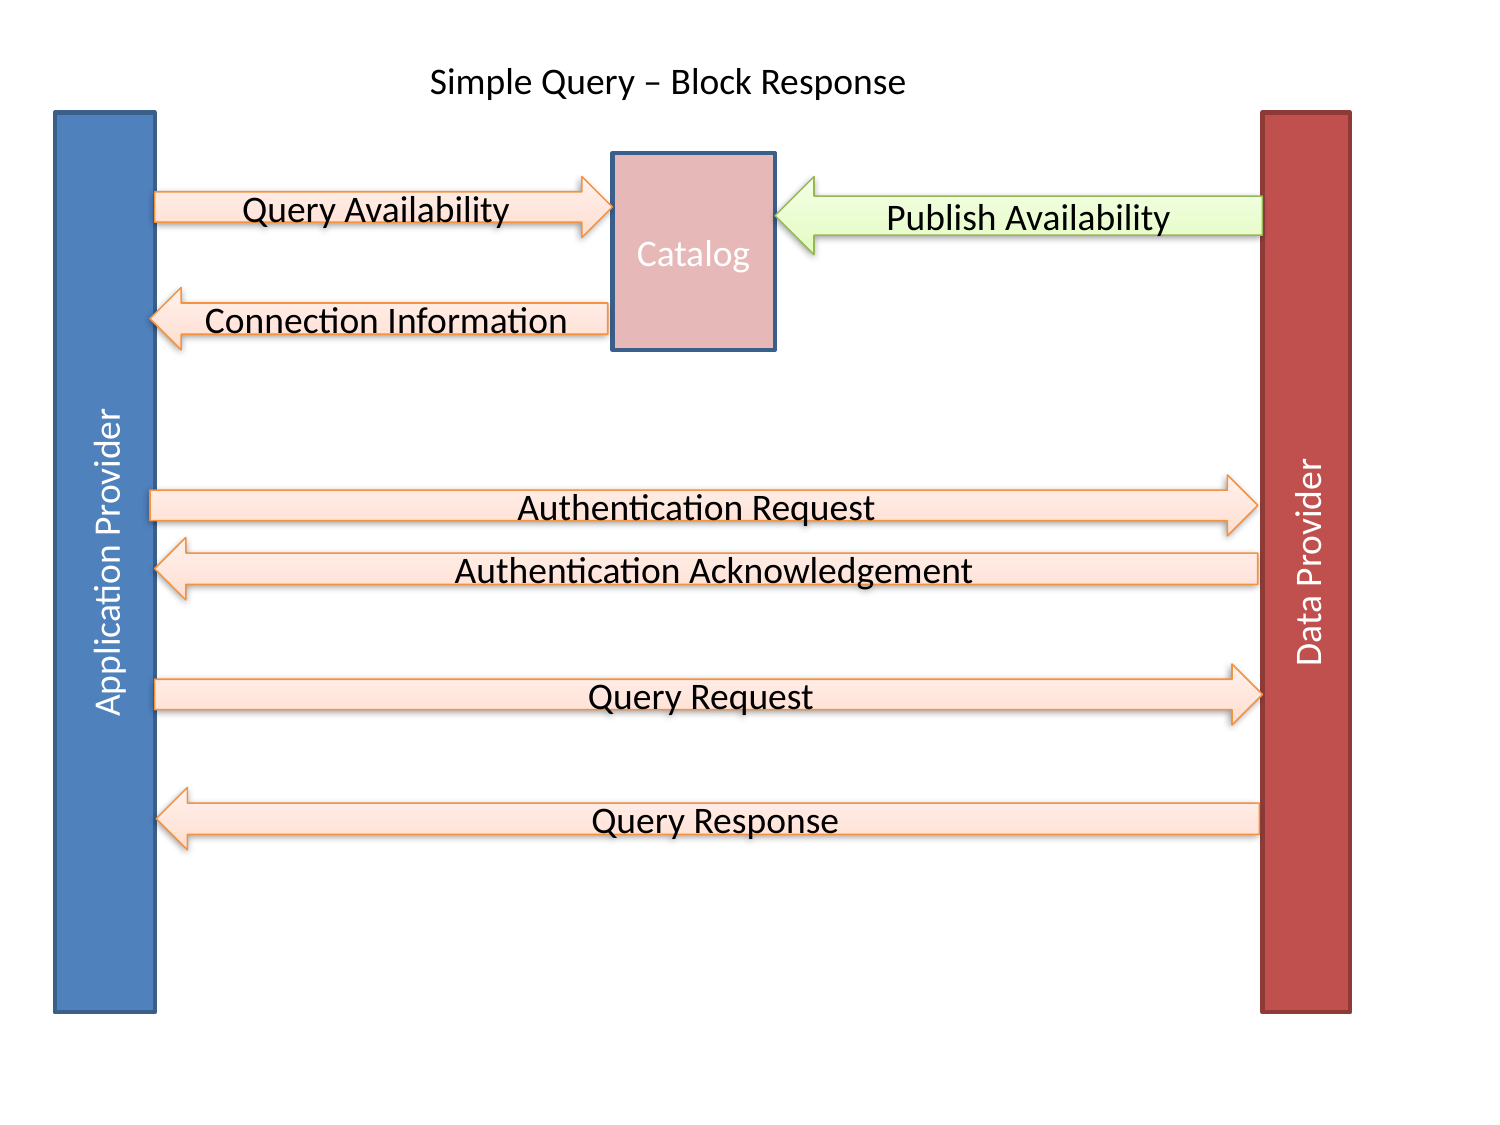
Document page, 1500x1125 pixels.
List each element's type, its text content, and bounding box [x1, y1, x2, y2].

text_box Publish Availability [774, 175, 1264, 256]
text_box Data Provider [1260, 110, 1352, 1014]
text_box Connection Information [149, 286, 609, 351]
text_box Simple Query – Block Response [415, 49, 922, 110]
text_box Catalog [610, 151, 777, 352]
text_box Query Response [155, 786, 1261, 851]
text_box Authentication Request [149, 474, 1259, 537]
text_box Application Provider [53, 110, 157, 1014]
text_box Query Request [153, 663, 1264, 726]
text_box Query Availability [153, 175, 613, 239]
text_box Authentication Acknowledgement [154, 536, 1259, 601]
